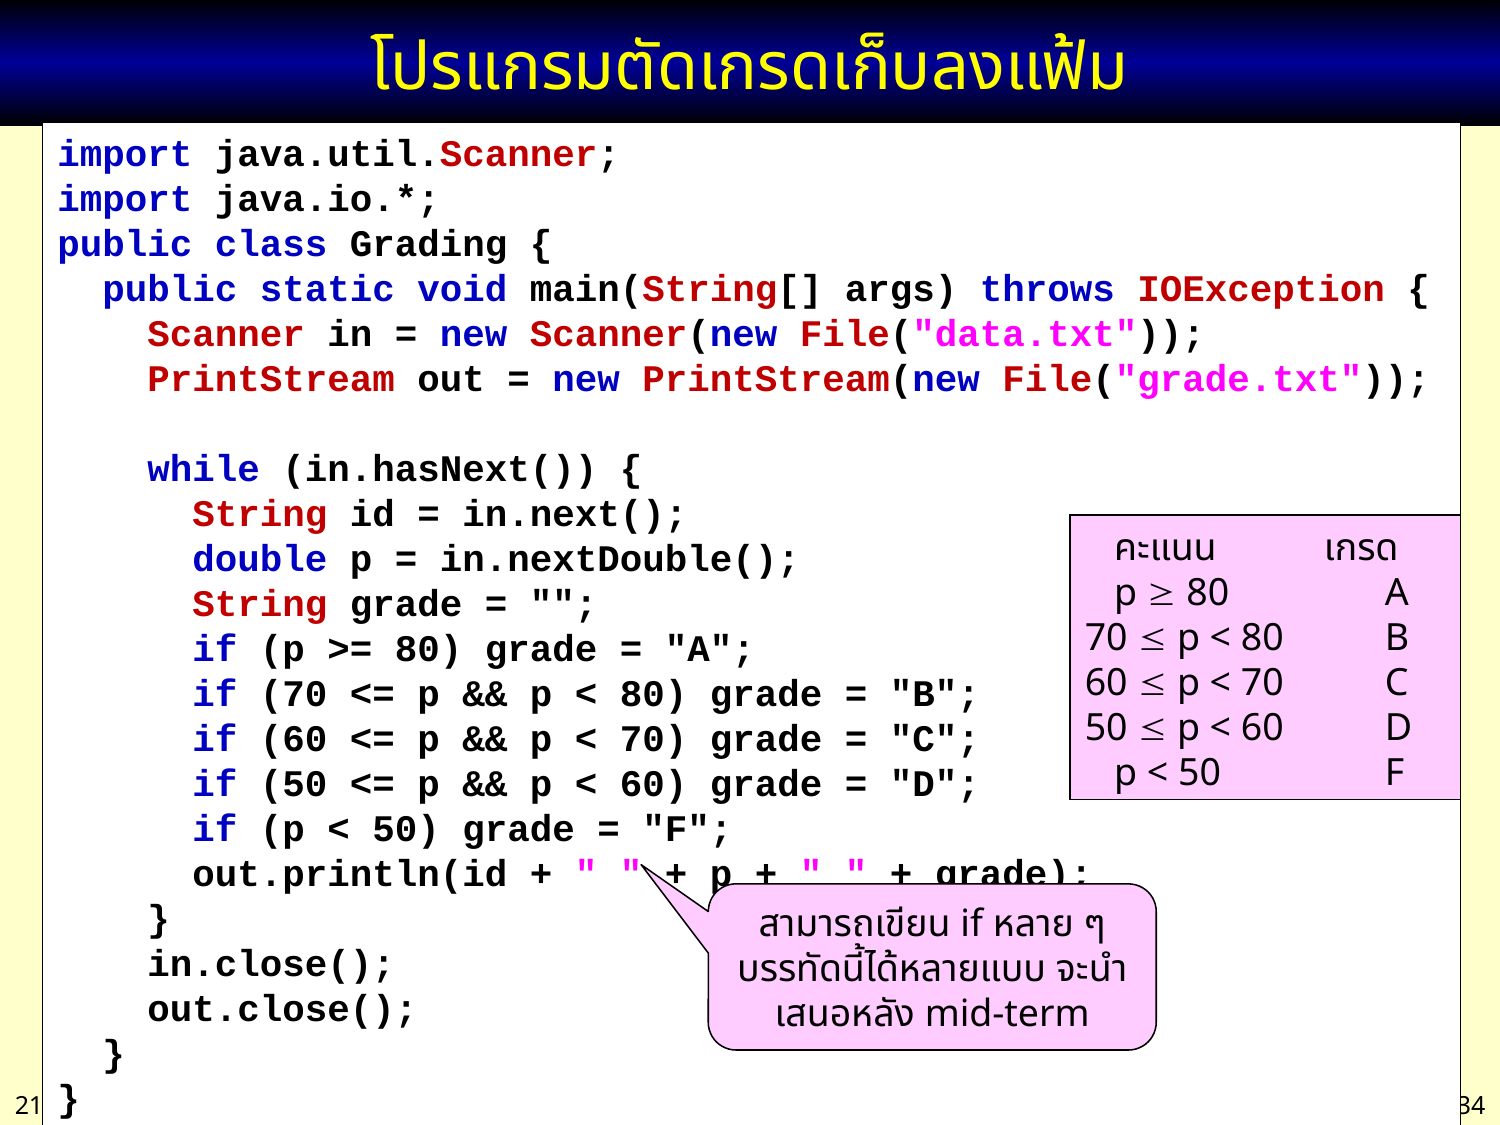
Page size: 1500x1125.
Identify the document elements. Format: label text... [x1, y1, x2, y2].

title โปรแกรมตัดเกรดเก็บลงแฟ้ม [0, 0, 1500, 126]
text_box import java.util.Scanner; import java.io.*; public class Grading { public static void main(String[] args) throws IOException { Scanner in = new Scanner(new File("data.txt")); PrintStream out = new PrintStream(new File("grade.txt")); while (in.hasNext()) { String id = in.next(); double p = in.nextDouble(); String grade = ""; if (p >= 80) grade = "A"; if (70 <= p && p < 80) grade = "B"; if (60 <= p && p < 70) grade = "C"; if (50 <= p && p < 60) grade = "D"; if (p < 50) grade = "F"; out.println(id + " " + p + " " + grade); } in.close(); out.close(); } } [42, 122, 1461, 1125]
text_box คะแนน เกรด p  80 A 70  p < 80 B 60  p < 70 C 50  p < 60 D p < 50 F [1070, 515, 1461, 800]
text_box สามารถเขียน if หลาย ๆ บรรทัดนี้ได้หลายแบบ จะนำเสนอหลัง mid-term [641, 864, 1157, 1051]
